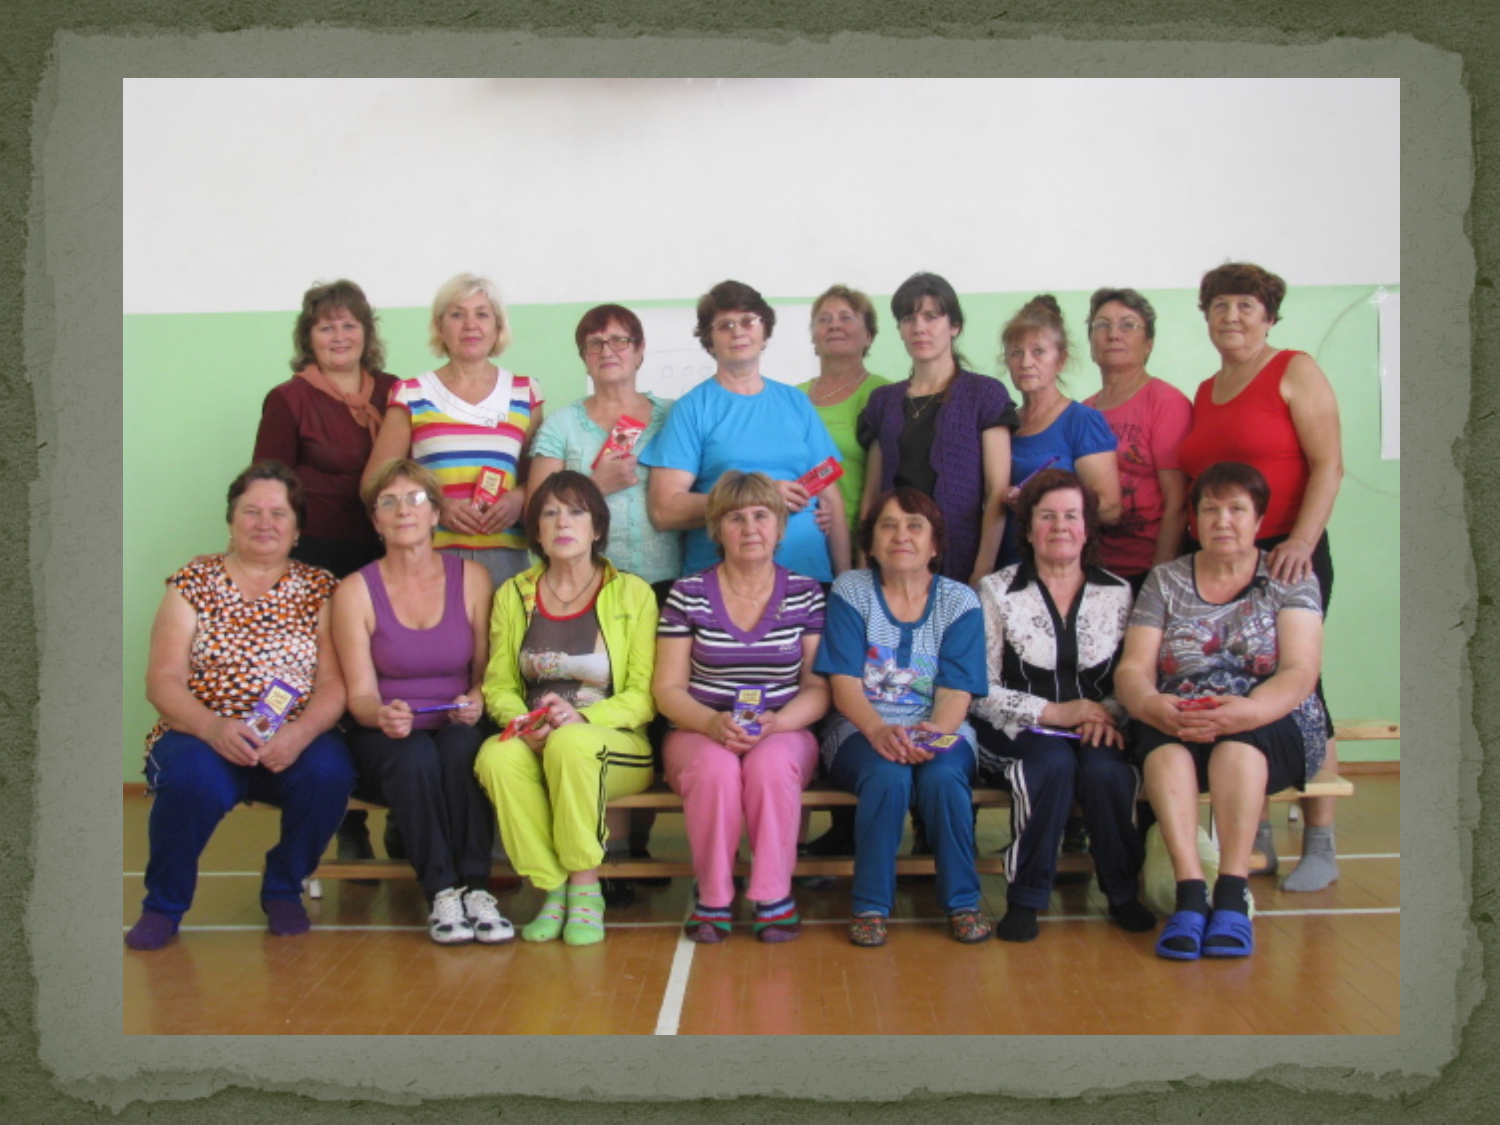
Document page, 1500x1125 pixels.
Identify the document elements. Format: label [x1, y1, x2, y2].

picture [123, 78, 1400, 1035]
